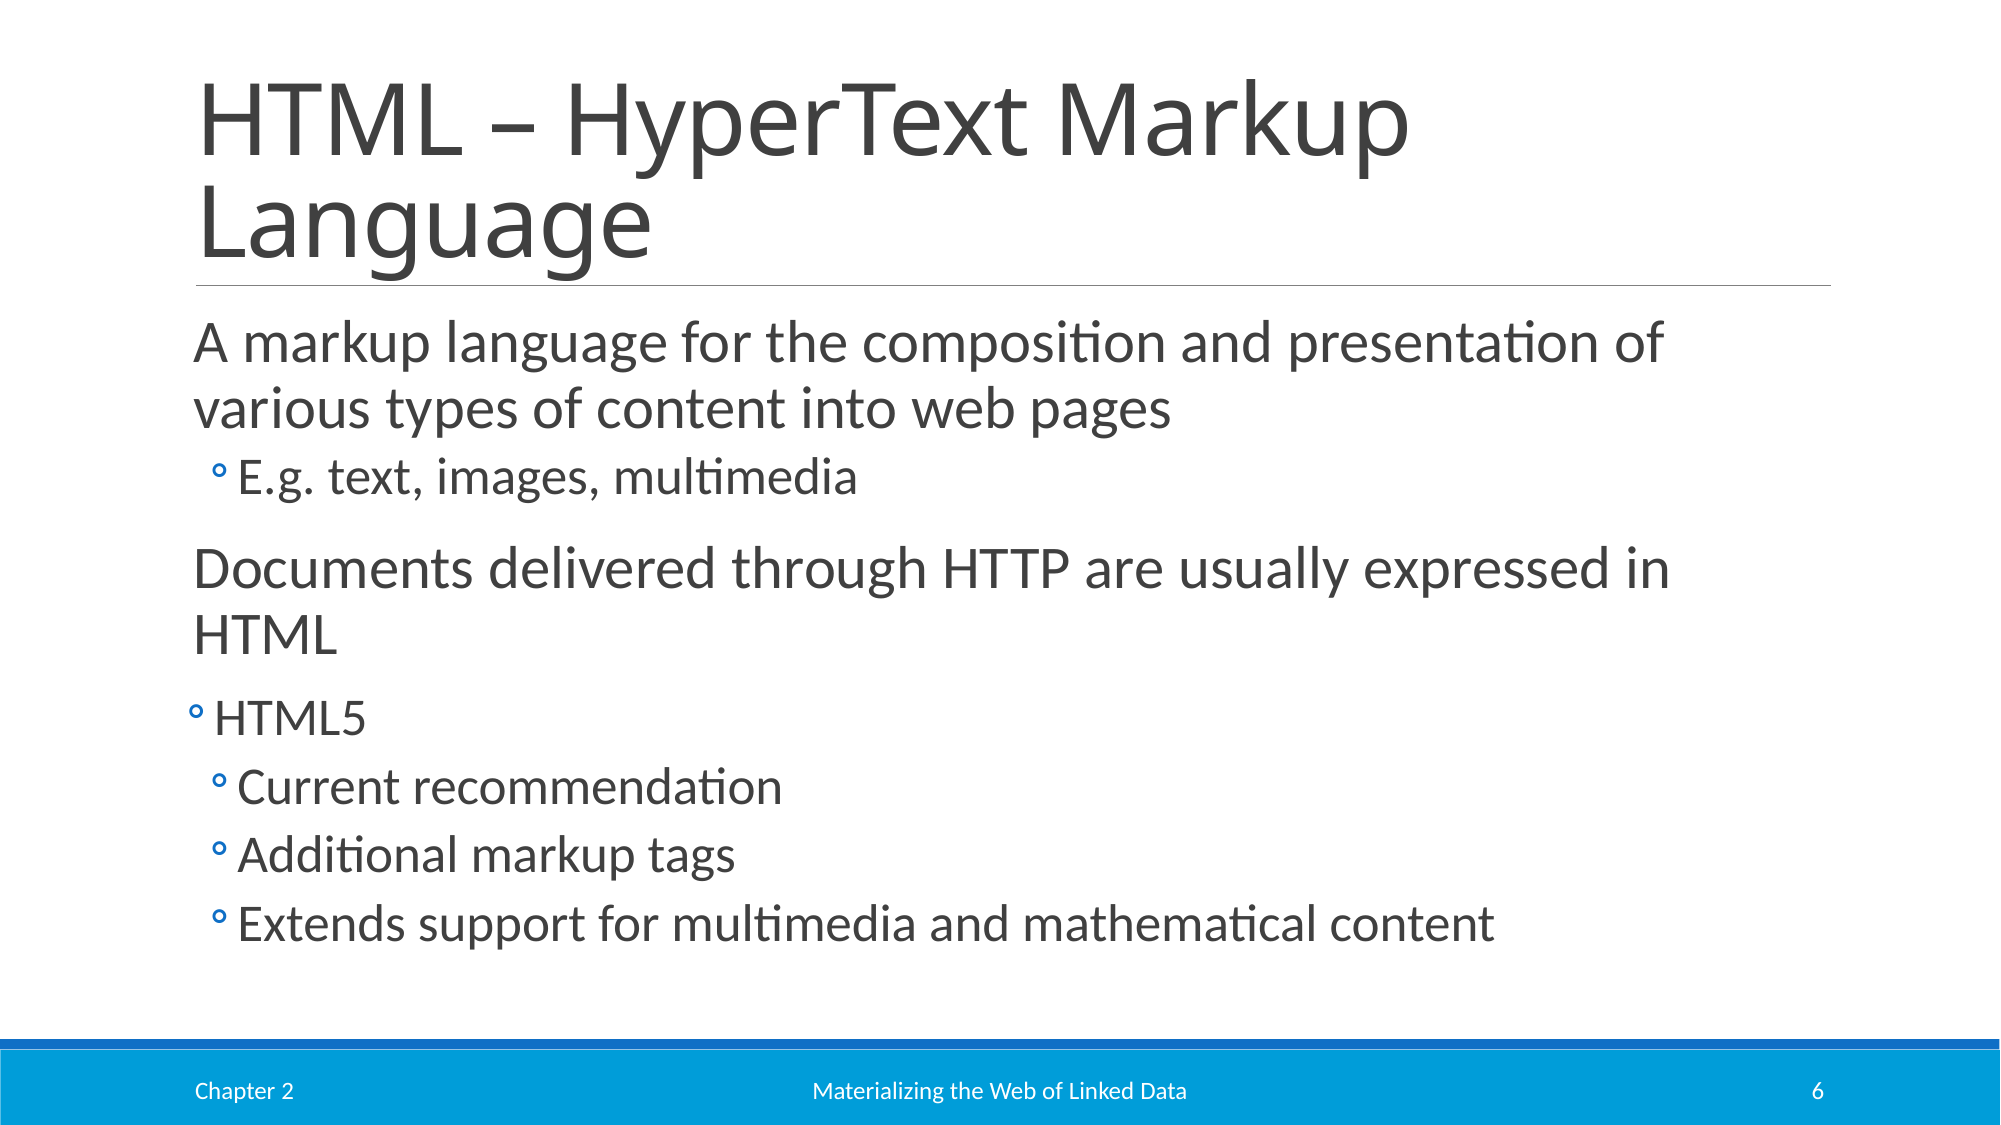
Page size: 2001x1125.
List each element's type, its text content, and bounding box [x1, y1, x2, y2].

footer Materializing the Web of Linked Data [604, 1059, 1396, 1120]
title HTML – HyperText Markup Language [180, 47, 1830, 285]
slide_number 6 [1624, 1059, 1840, 1120]
slide_number Chapter 2 [180, 1059, 586, 1120]
list A markup language for the composition and presentation of various types of content into web pages E.g. text, images, multimedia Documents delivered through HTTP are usually expressed in HTML HTML5 Current recommendation Additional markup tags Extends support for multimedia and mathematical content [180, 302, 1830, 963]
